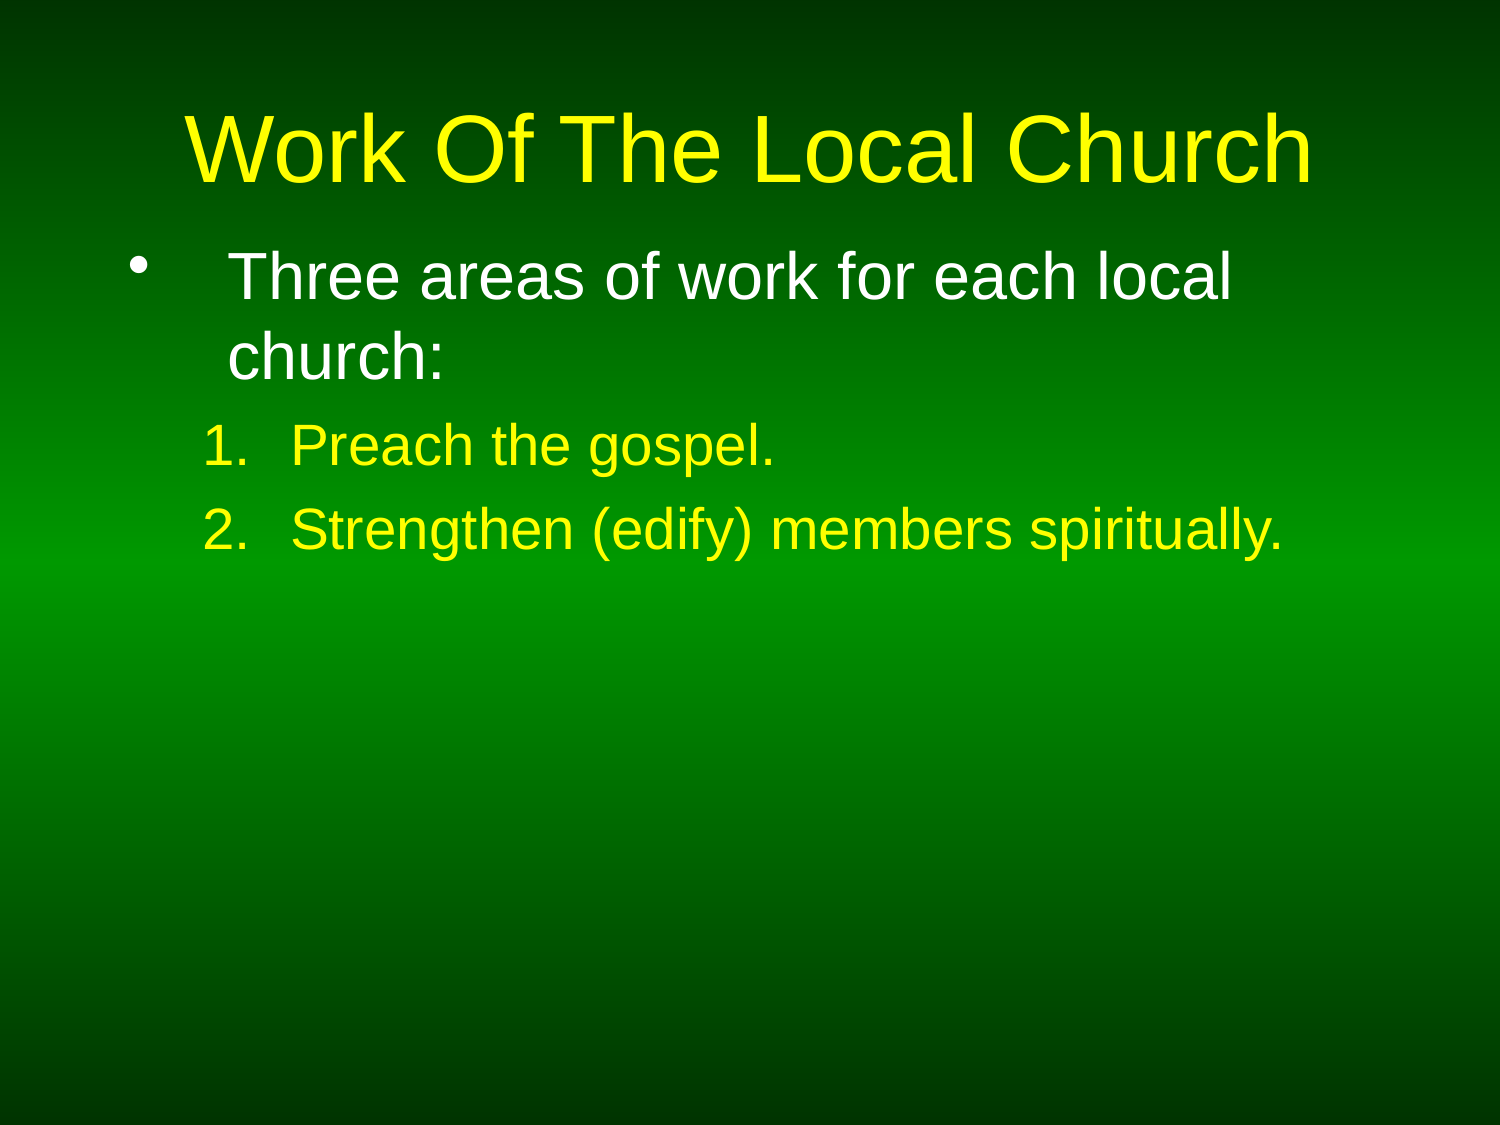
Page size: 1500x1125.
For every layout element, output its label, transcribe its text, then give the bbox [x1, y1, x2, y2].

list Three areas of work for each local church: Preach the gospel. Strengthen (edify) members spiritually. [112, 224, 1463, 1125]
title Work Of The Local Church [37, 50, 1463, 238]
